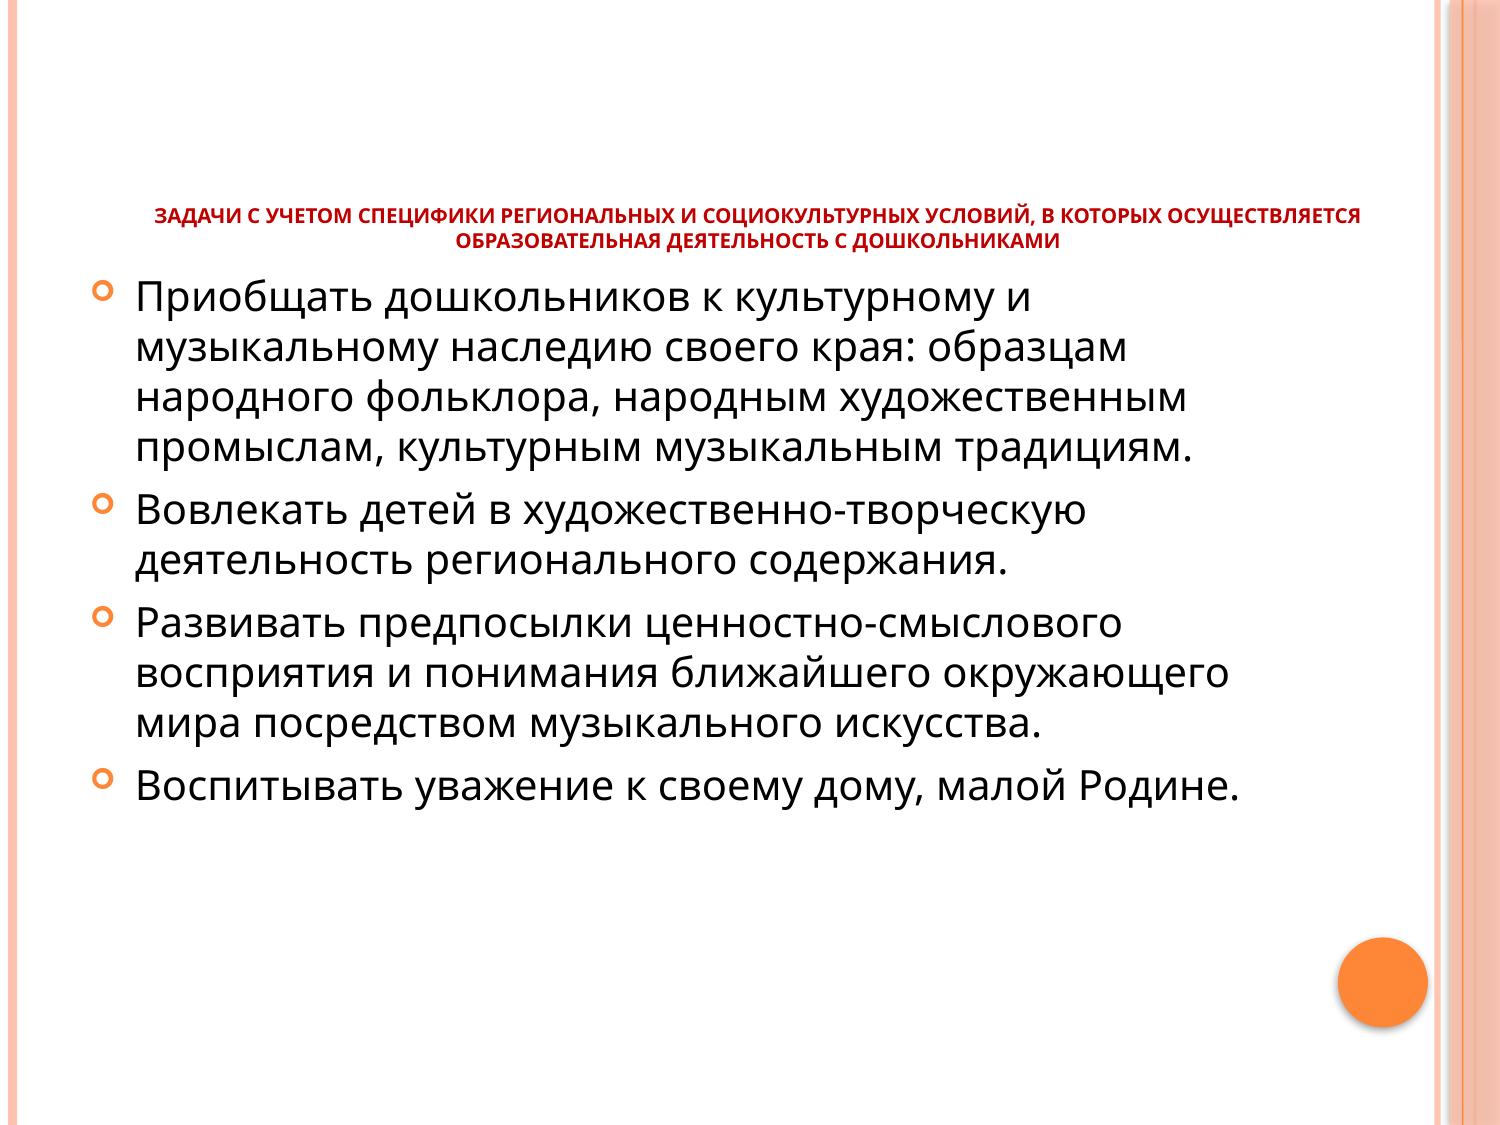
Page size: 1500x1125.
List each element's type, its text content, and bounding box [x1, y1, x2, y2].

title Задачи с учетом специфики региональных и социокультурных условий, в которых осуществляется образовательная деятельность с дошкольниками [75, 35, 1442, 305]
list Приобщать дошкольников к культурному и музыкальному наследию своего края: образцам народного фольклора, народным художественным промыслам, культурным музыкальным традициям. Вовлекать детей в художественно-творческую деятельность регионального содержания. Развивать предпосылки ценностно-смыслового восприятия и понимания ближайшего окружающего мира посредством музыкального искусства. Воспитывать уважение к своему дому, малой Родине. [75, 262, 1300, 1062]
